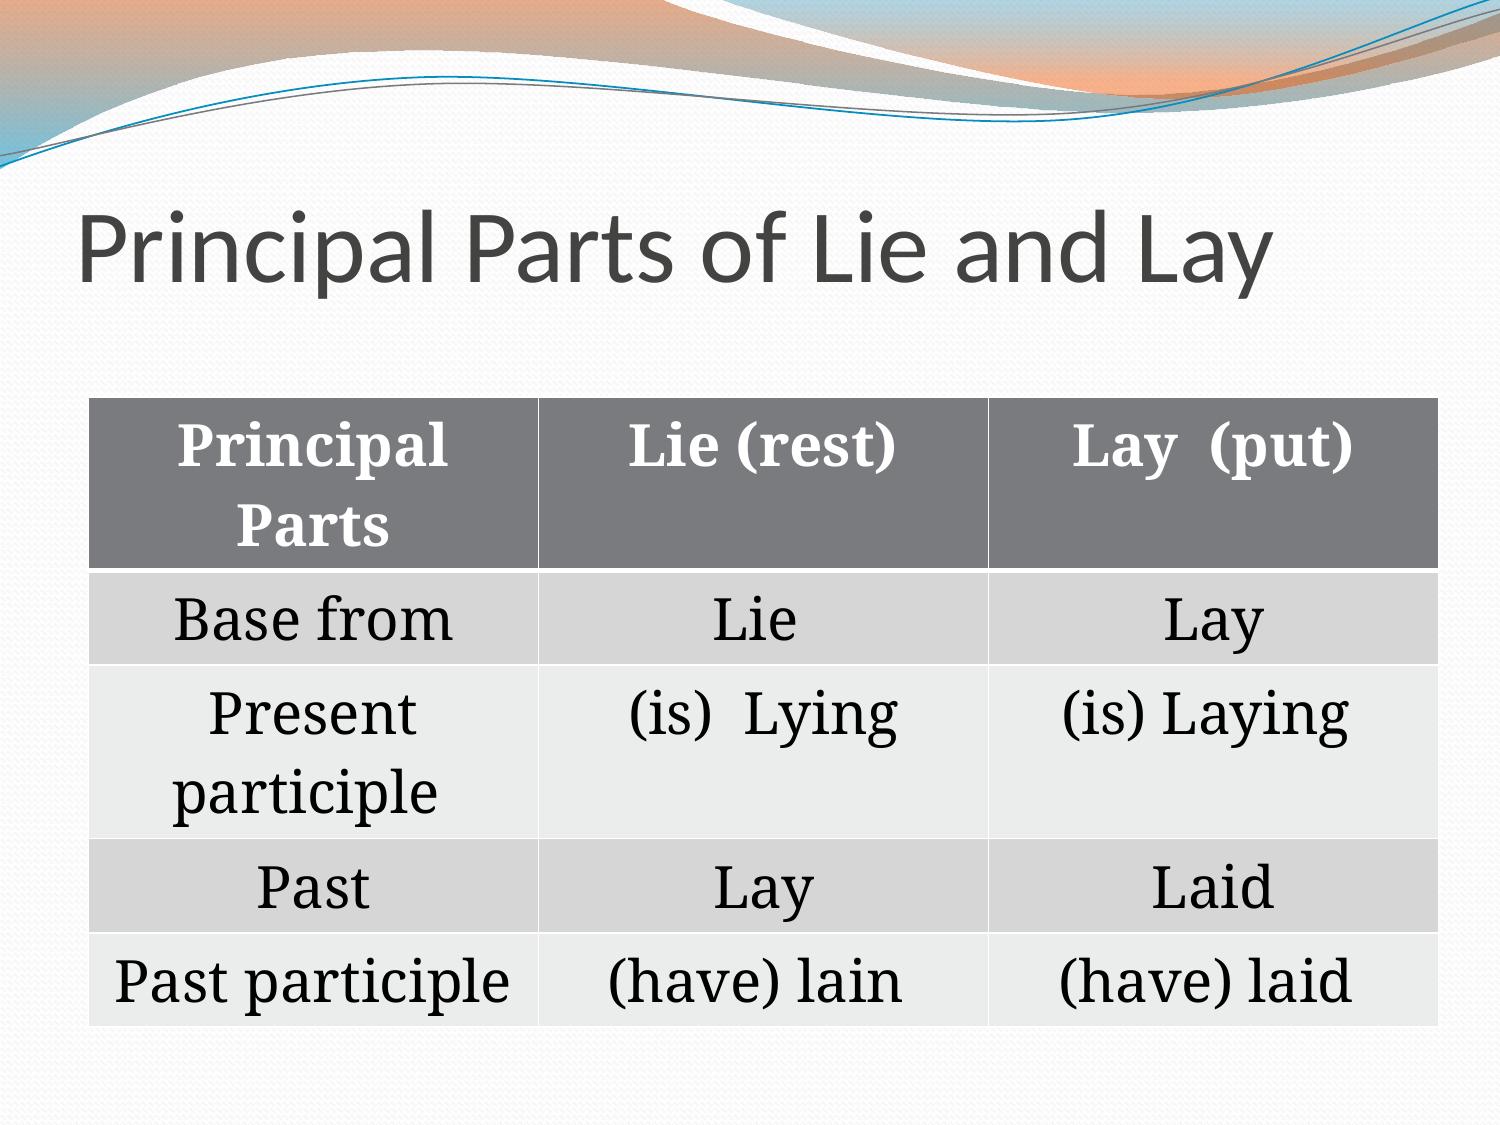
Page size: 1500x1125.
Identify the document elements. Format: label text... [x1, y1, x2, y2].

table_header Lay (put) [989, 398, 1438, 568]
title Principal Parts of Lie and Lay [75, 115, 1425, 303]
table_cell Past [89, 839, 538, 932]
table_cell Laid [989, 839, 1438, 932]
table_cell (is) Laying [989, 666, 1438, 838]
table_header Lie (rest) [539, 398, 988, 568]
table_cell Present participle [89, 666, 538, 838]
table_cell Lay [539, 839, 988, 932]
table_header Principal Parts [89, 398, 538, 568]
table_cell (have) laid [989, 934, 1438, 1026]
table_cell (is) Lying [539, 666, 988, 838]
table_cell Lay [989, 573, 1438, 664]
table_cell Base from [89, 573, 538, 664]
table_cell (have) lain [539, 934, 988, 1026]
table_cell Lie [539, 573, 988, 664]
table_cell Past participle [89, 934, 538, 1026]
